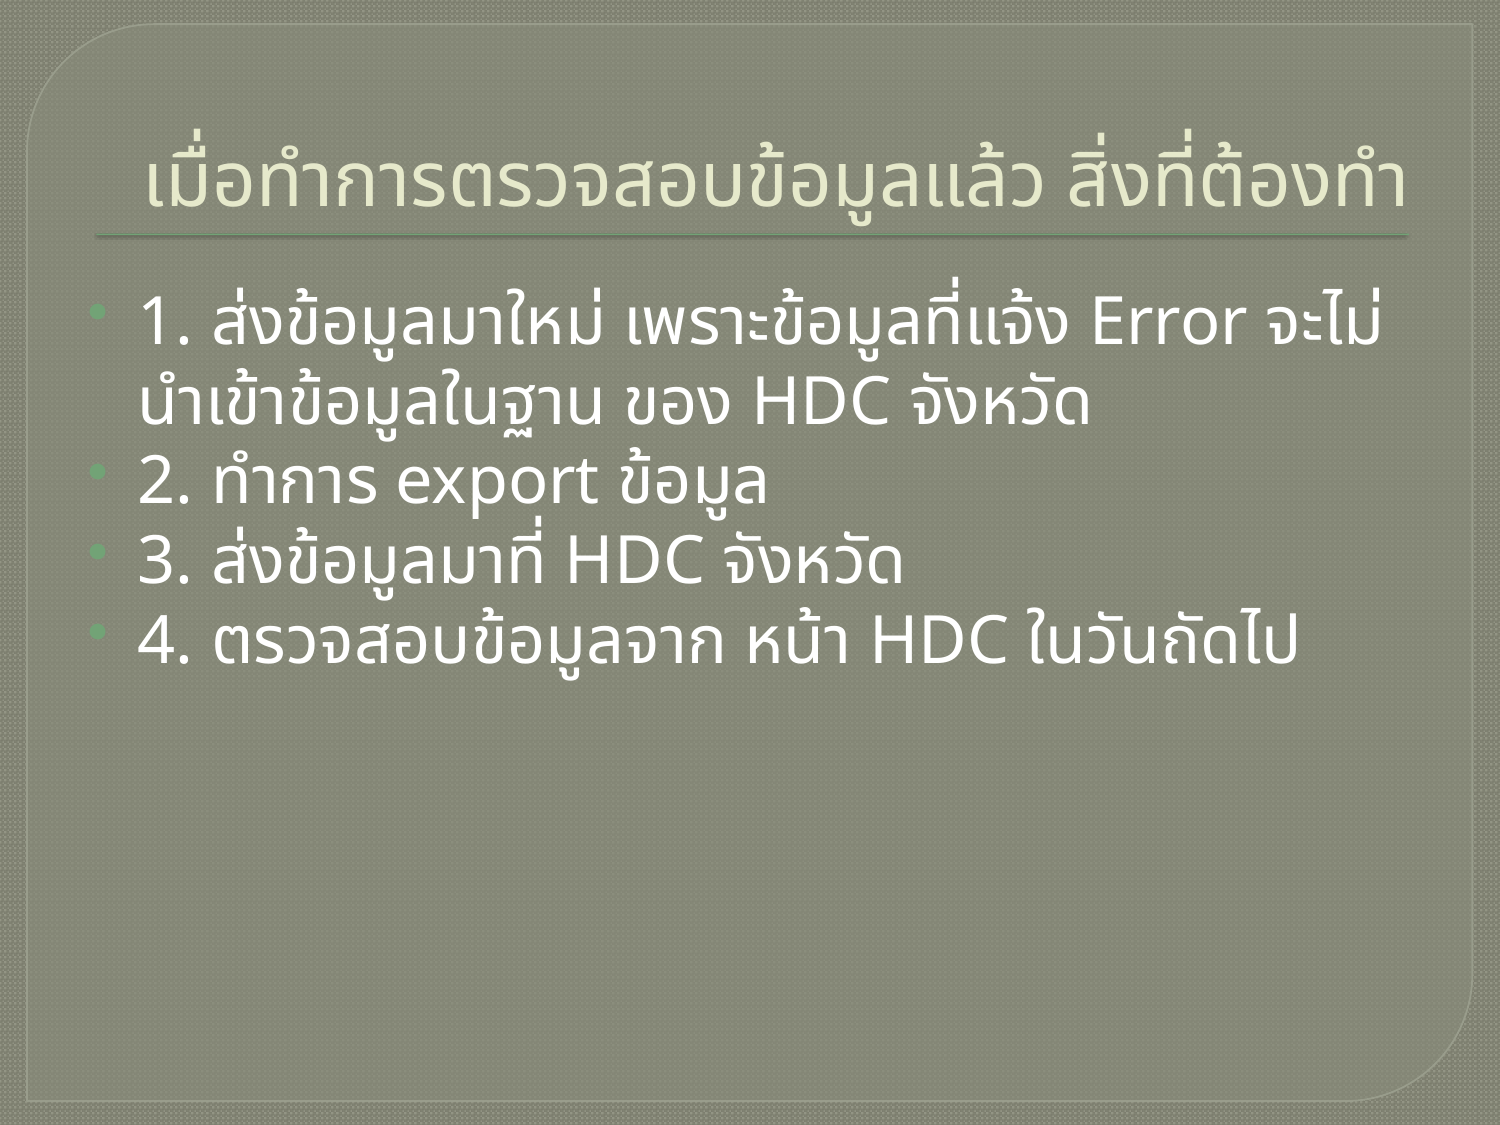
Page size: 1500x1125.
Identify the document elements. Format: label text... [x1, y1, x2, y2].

title เมื่อทำการตรวจสอบข้อมูลแล้ว สิ่งที่ต้องทำ [75, 41, 1425, 230]
list 1. ส่งข้อมูลมาใหม่ เพราะข้อมูลที่แจ้ง Error จะไม่นำเข้าข้อมูลในฐาน ของ HDC จังหวัด 2. ทำการ export ข้อมูล 3. ส่งข้อมูลมาที่ HDC จังหวัด 4. ตรวจสอบข้อมูลจาก หน้า HDC ในวันถัดไป [75, 270, 1425, 1013]
